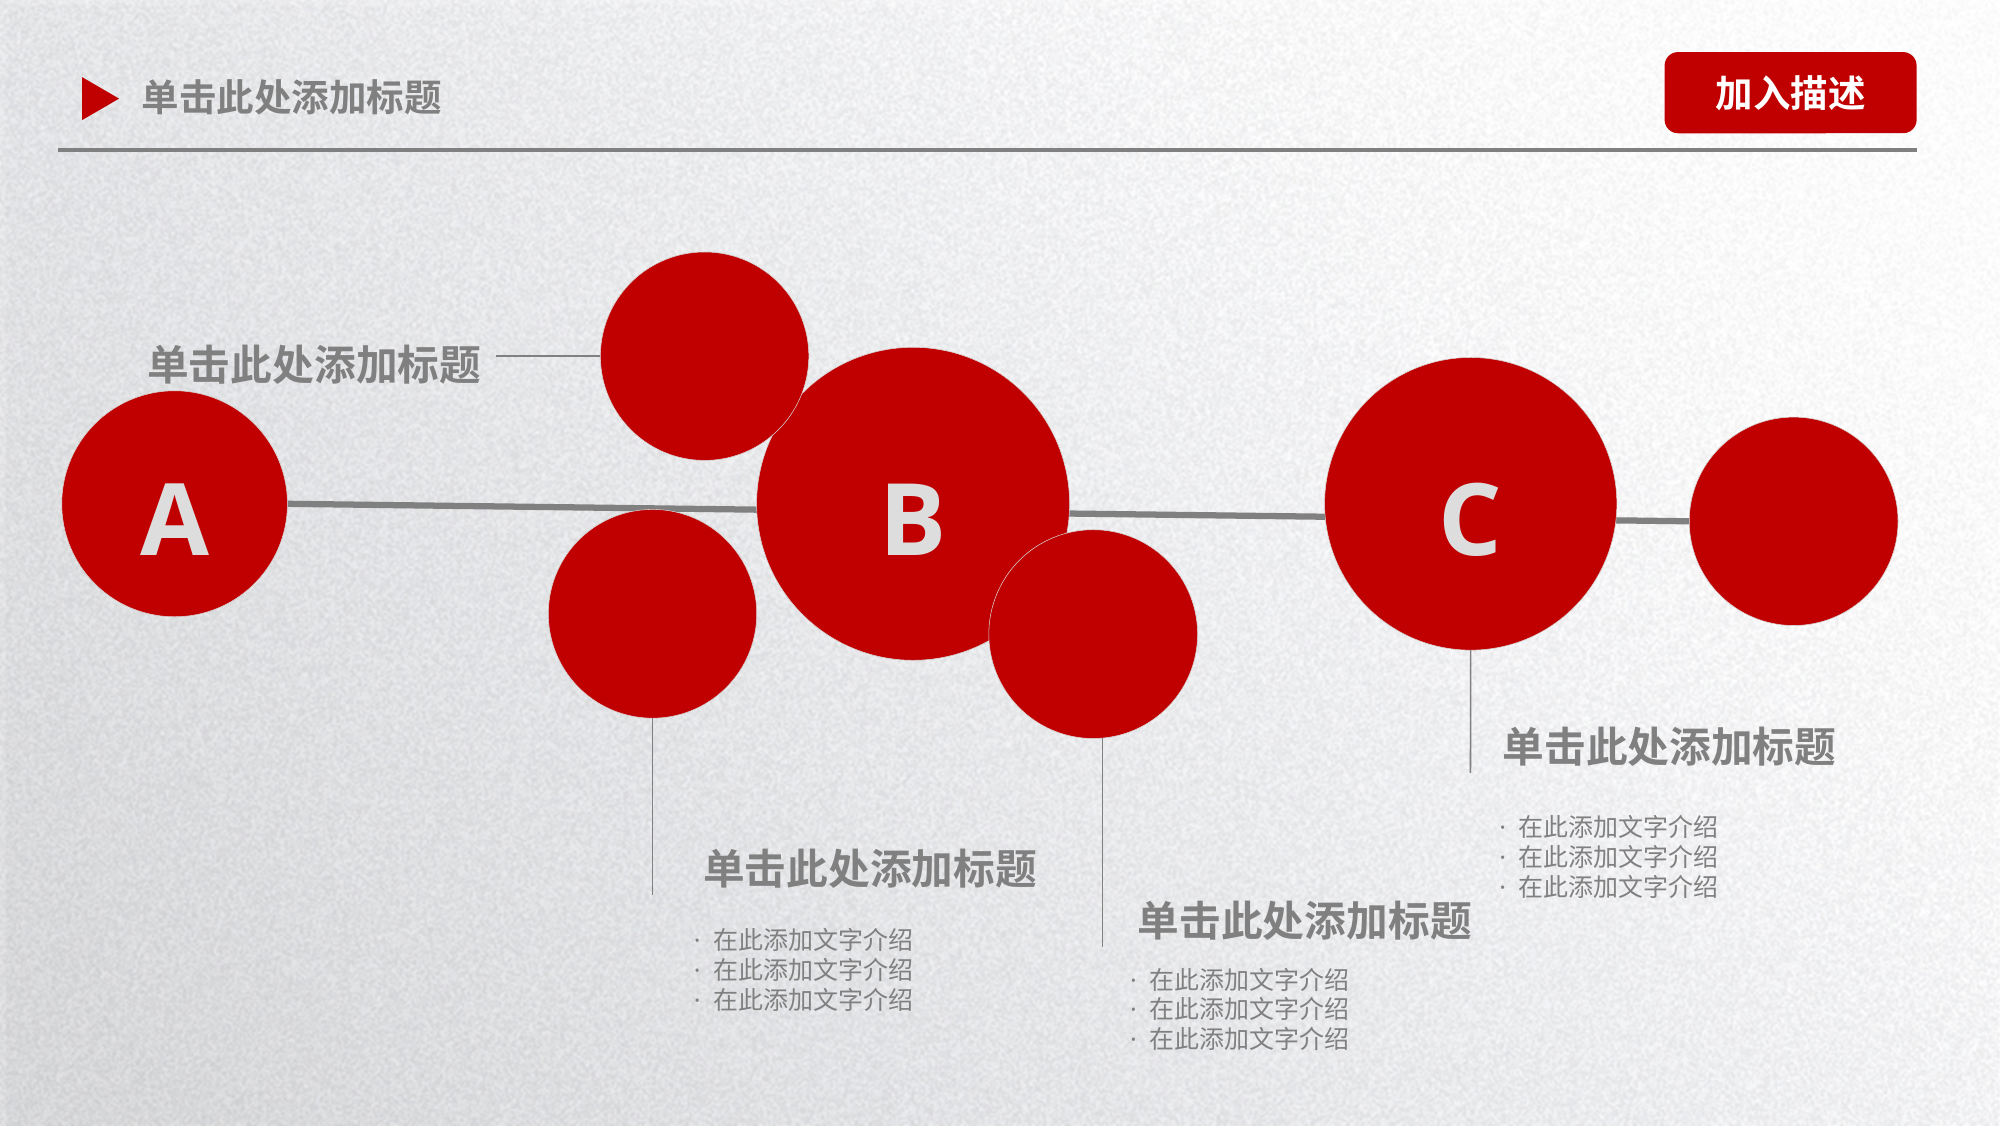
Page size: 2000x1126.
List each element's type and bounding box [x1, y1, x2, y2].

text_box [61, 251, 1898, 1063]
picture [0, 0, 2000, 1126]
text_box [58, 51, 1917, 150]
